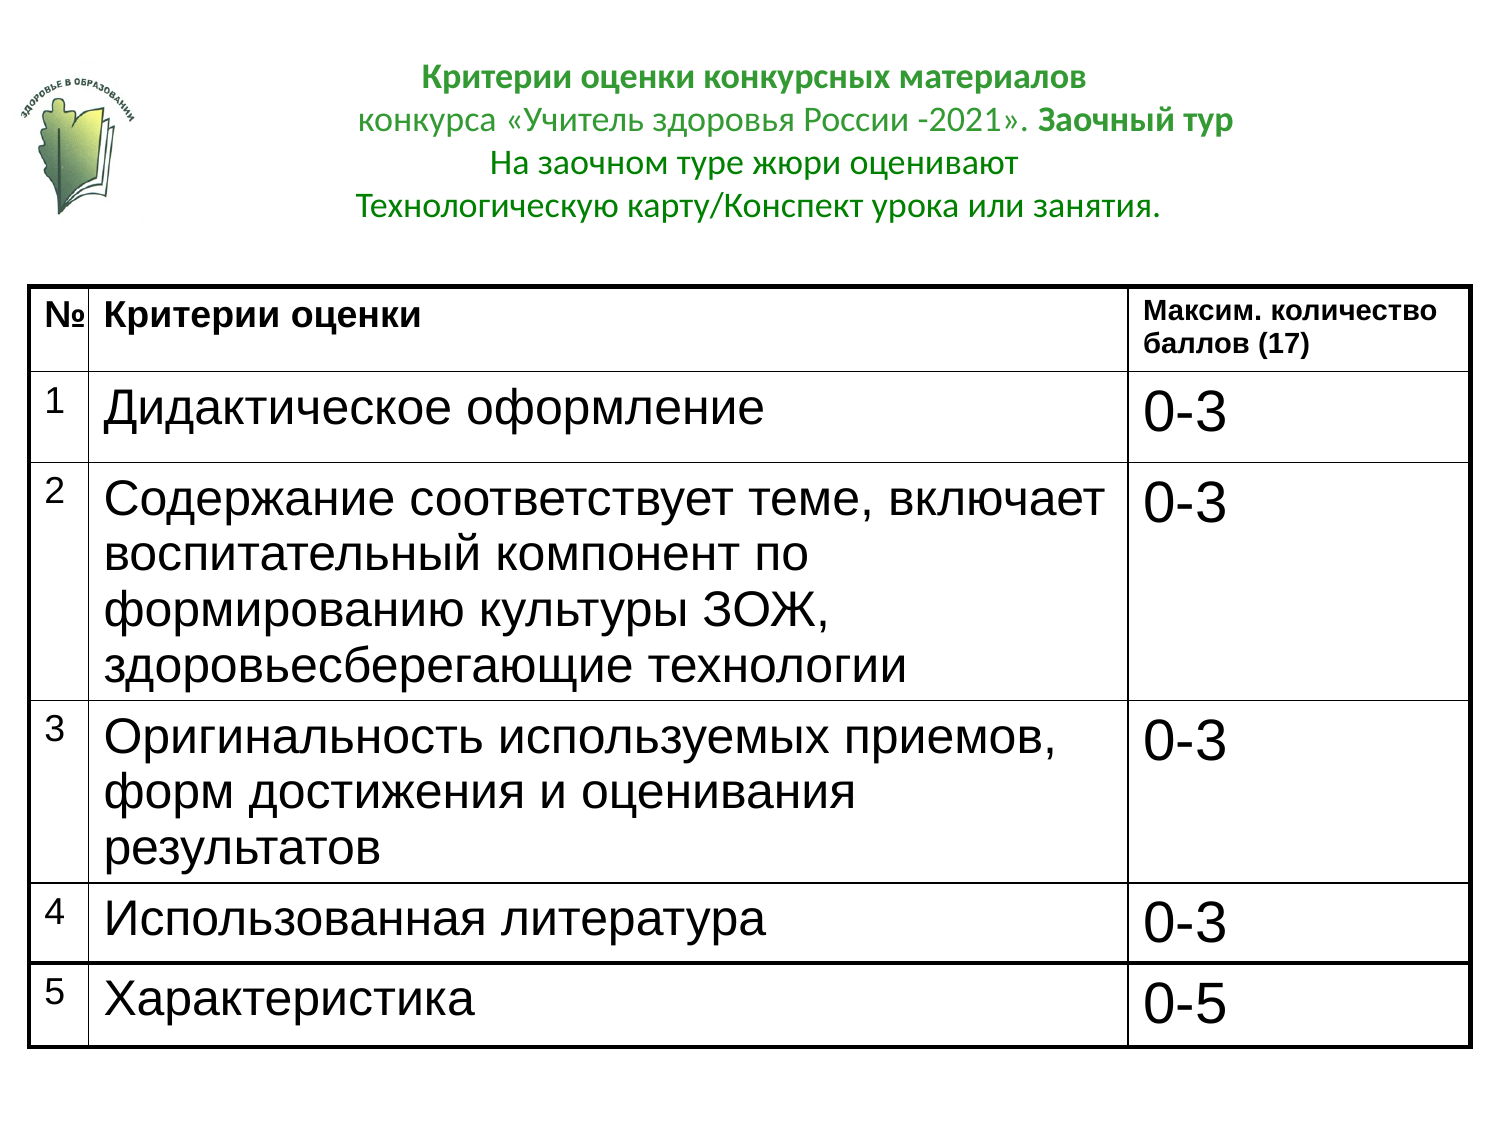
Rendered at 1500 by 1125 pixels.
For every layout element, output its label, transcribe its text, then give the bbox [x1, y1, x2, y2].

table_cell 0-3 [1129, 701, 1468, 882]
table_cell Использованная литература [89, 884, 1127, 961]
table_cell Характеристика [89, 965, 1127, 1045]
table_cell 2 [31, 463, 88, 700]
table_cell 0-3 [1129, 884, 1468, 961]
table_cell 5 [31, 965, 88, 1045]
table_cell 1 [31, 372, 88, 462]
table_header Критерии оценки [89, 289, 1127, 371]
table_cell 0-3 [1129, 463, 1468, 700]
table_header № [31, 289, 88, 371]
table_cell 0-3 [1129, 372, 1468, 462]
table_cell Содержание соответствует теме, включает воспитательный компонент по формированию культуры ЗОЖ, здоровьесберегающие технологии [89, 463, 1127, 700]
table_cell 4 [31, 884, 88, 961]
title Критерии оценки конкурсных материалов конкурса «Учитель здоровья России -2021». Заочный тур На заочном туре жюри оценивают Технологическую карту/Конспект урока или занятия. [17, 45, 1500, 233]
table_cell 0-5 [1129, 965, 1468, 1045]
picture [0, 62, 151, 226]
table_cell Дидактическое оформление [89, 372, 1127, 462]
table_cell 3 [31, 701, 88, 882]
table_cell Оригинальность используемых приемов, форм достижения и оценивания результатов [89, 701, 1127, 882]
table_header Максим. количество баллов (17) [1129, 289, 1468, 371]
